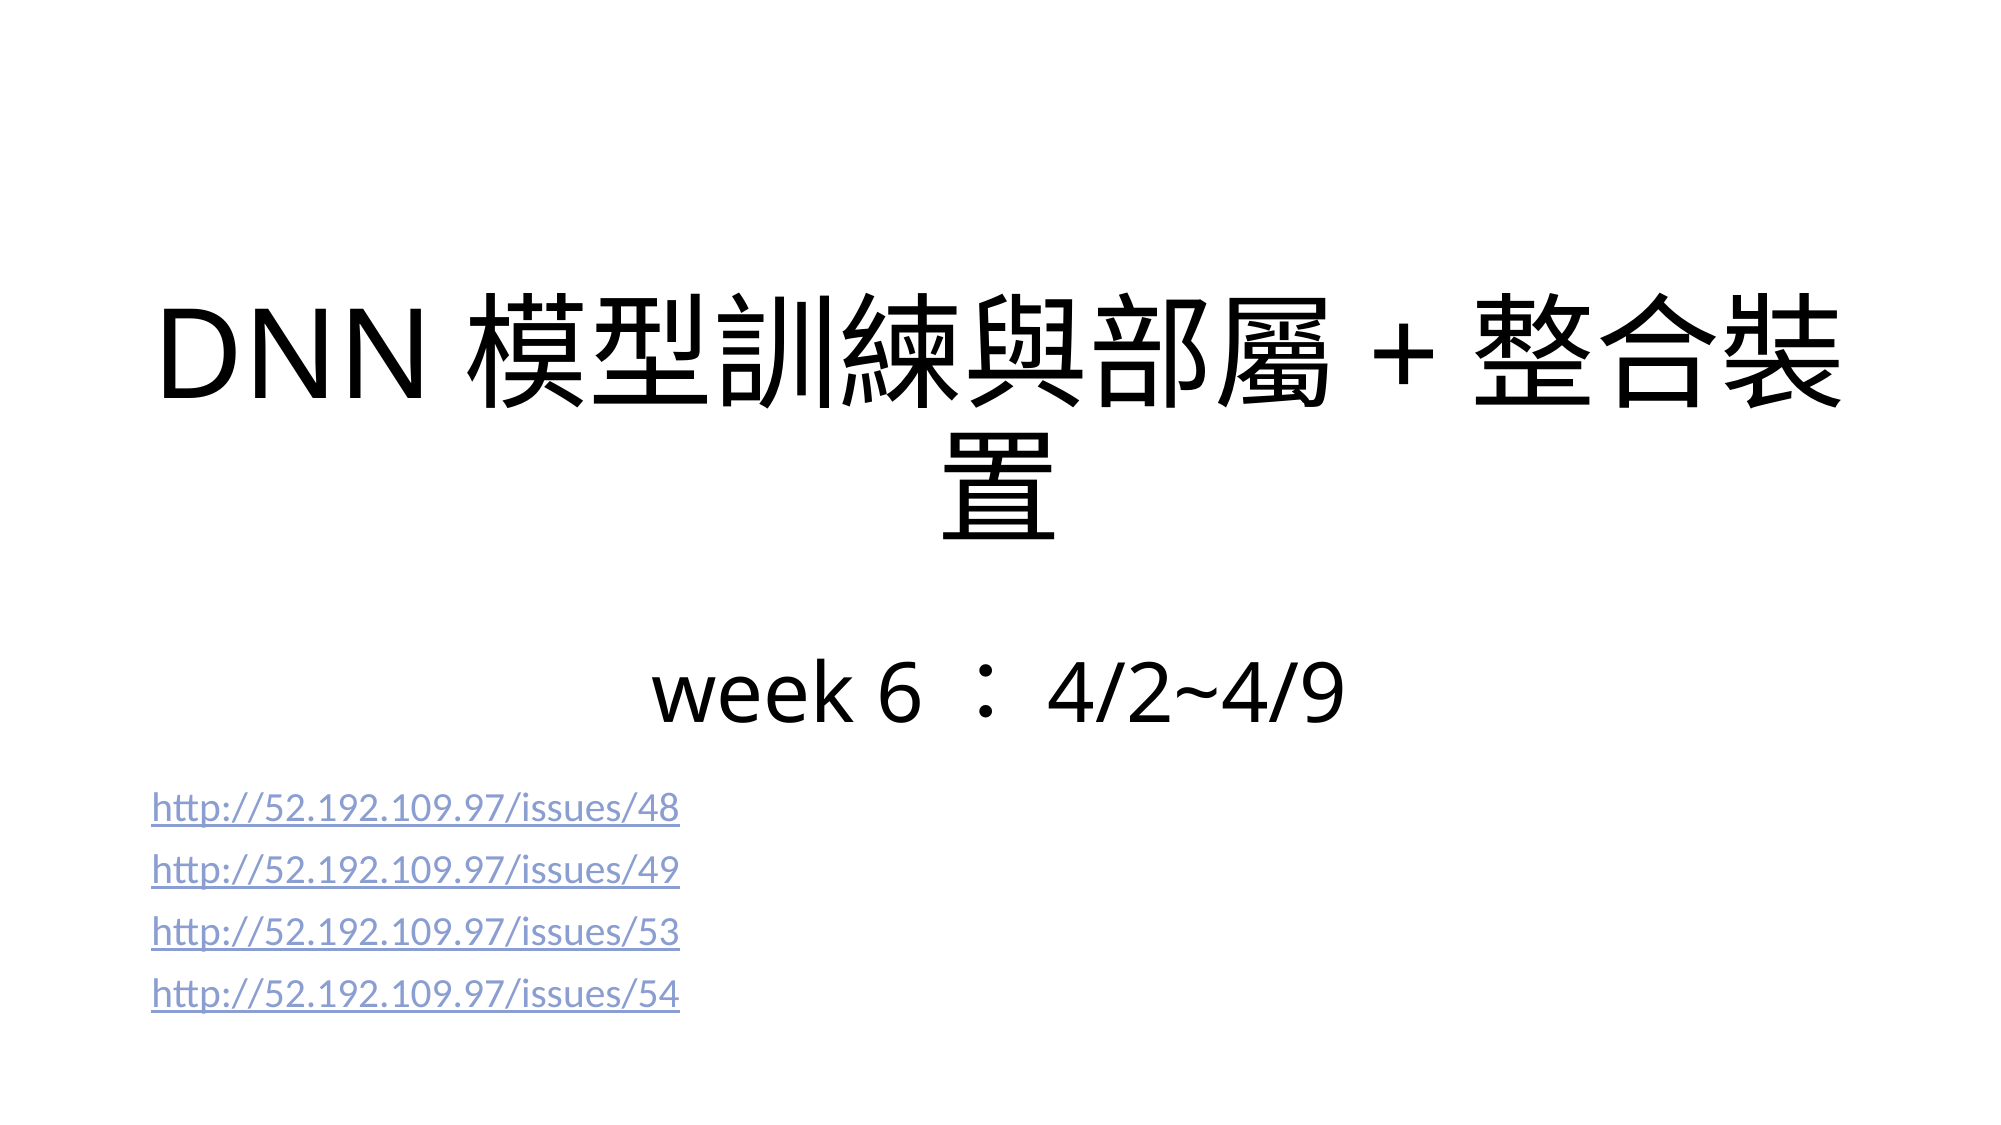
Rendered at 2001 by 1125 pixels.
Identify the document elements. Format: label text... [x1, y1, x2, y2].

list http://52.192.109.97/issues/48 http://52.192.109.97/issues/49 http://52.192.109.97/issues/53 http://52.192.109.97/issues/54 [136, 778, 1862, 1025]
title DNN模型訓練與部屬+整合裝置 week 6：4/2~4/9 [136, 280, 1862, 749]
